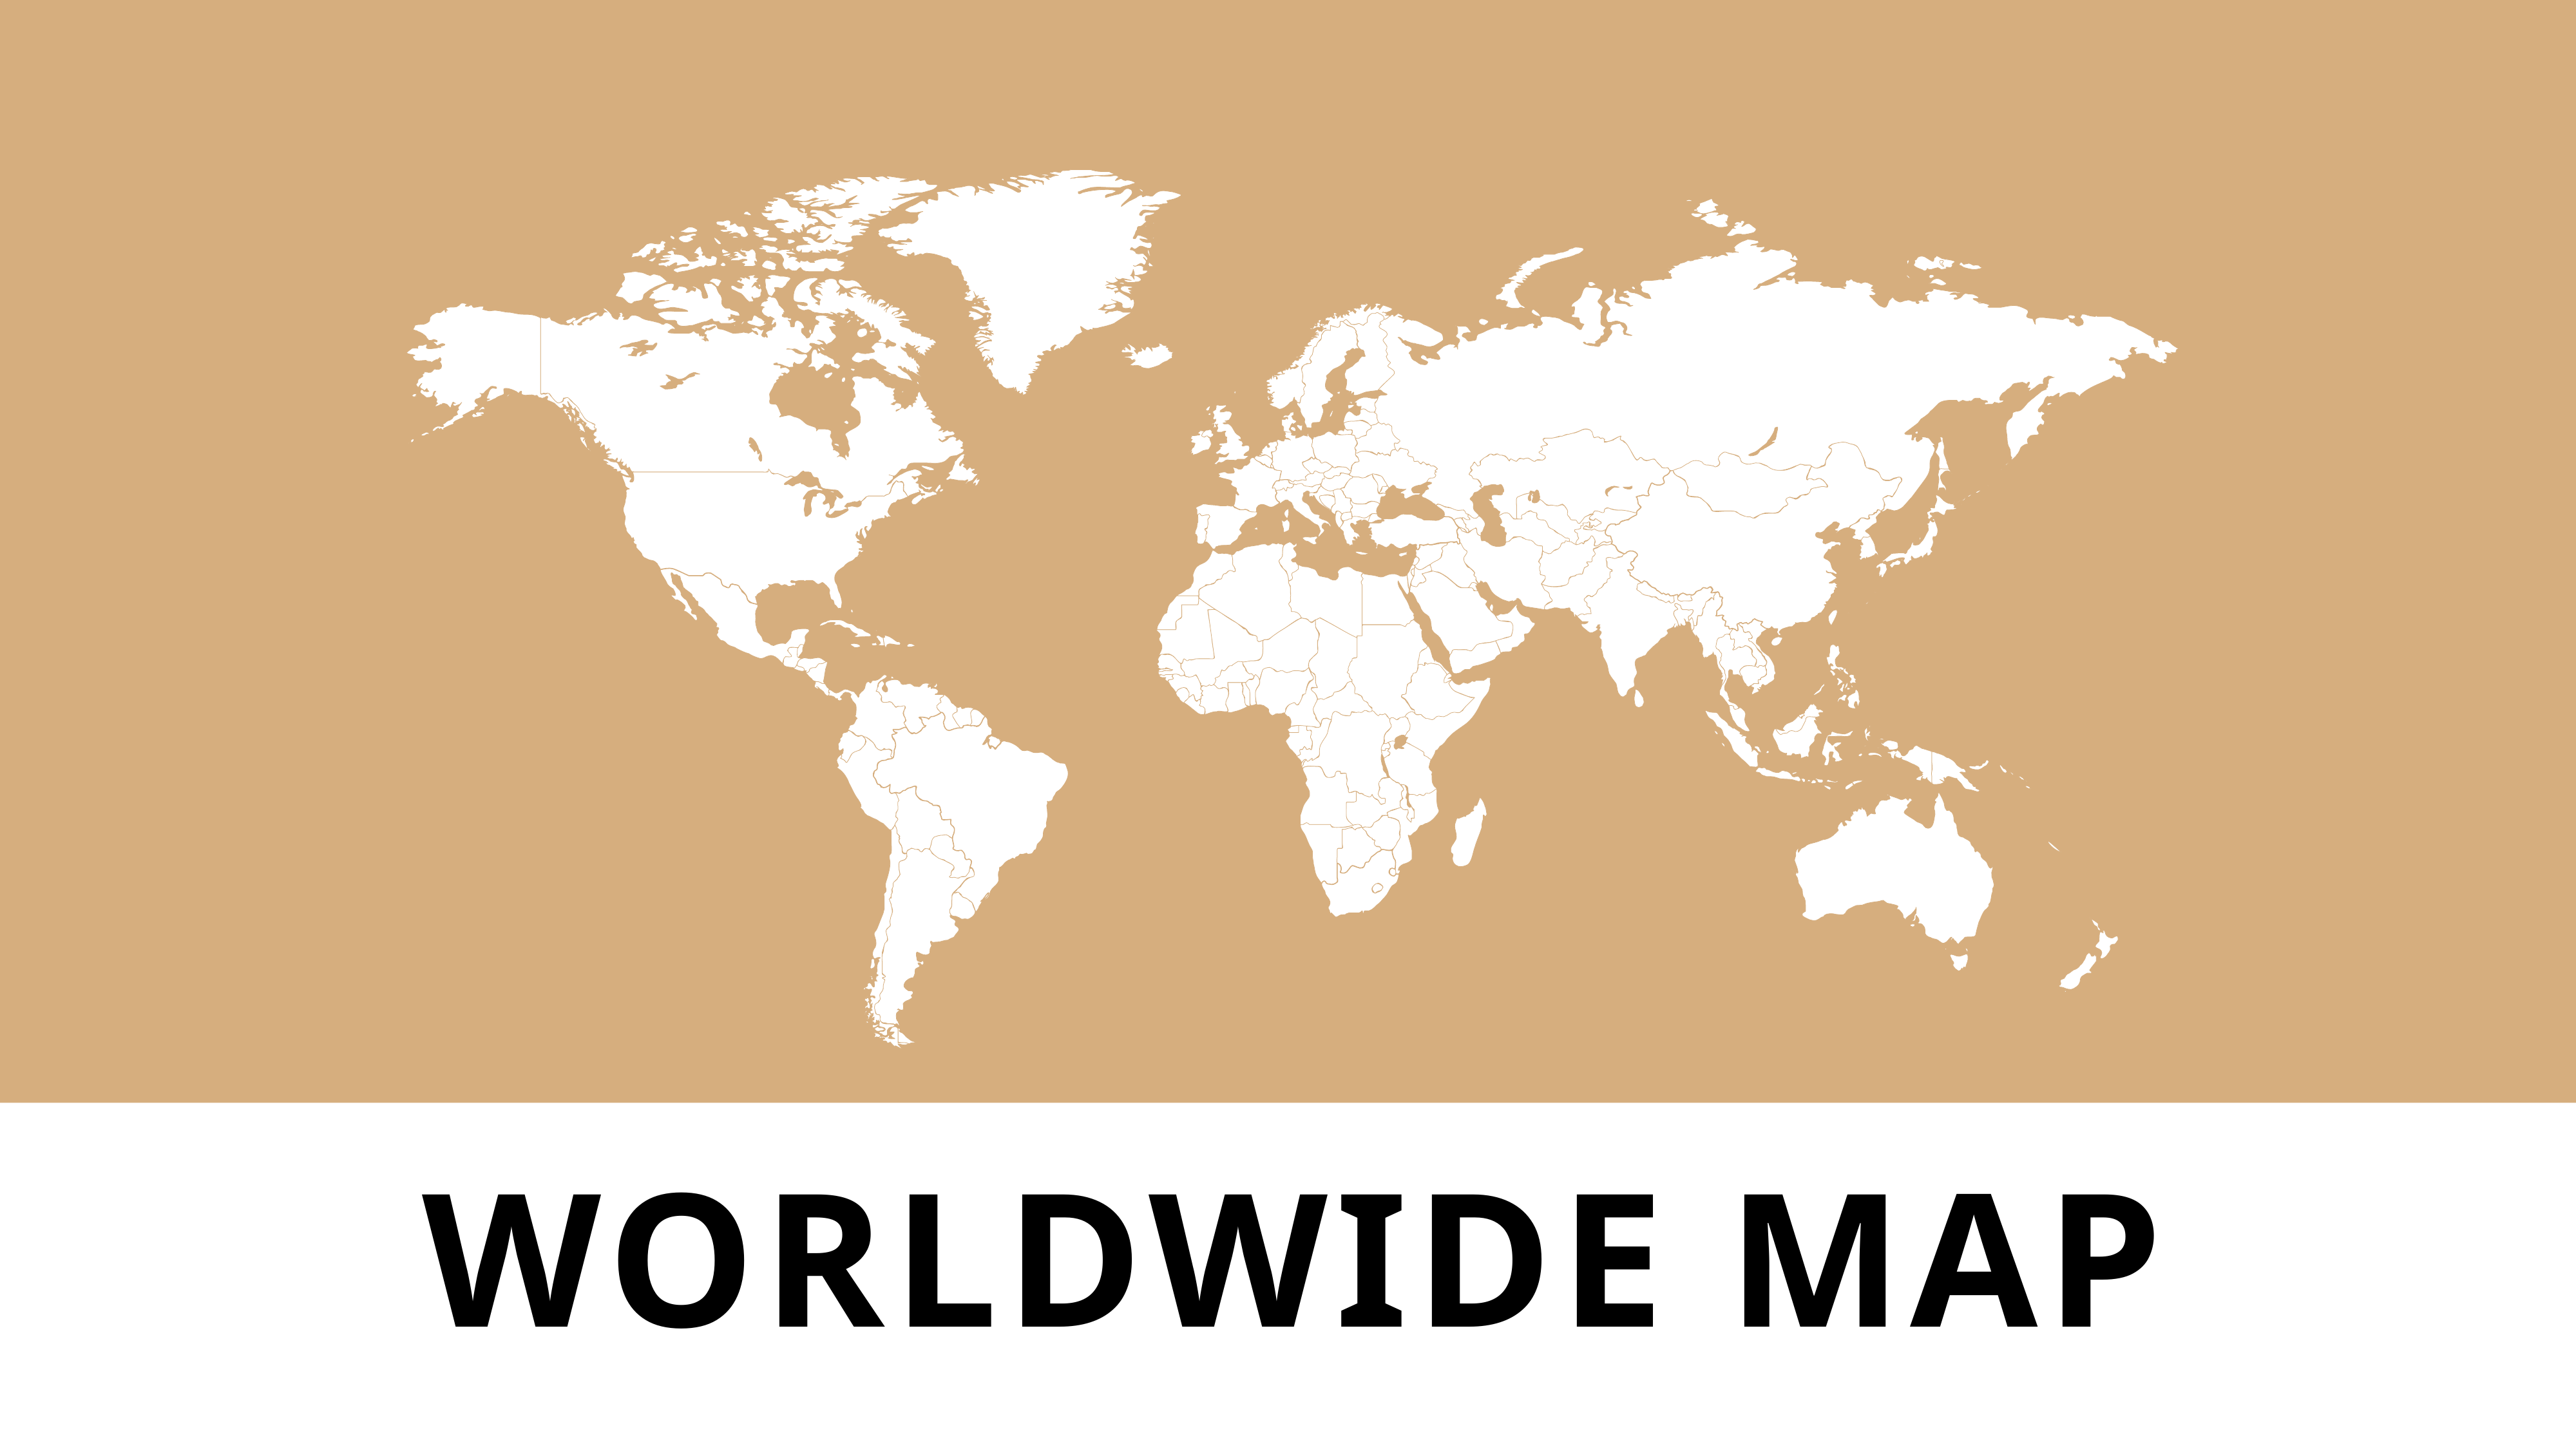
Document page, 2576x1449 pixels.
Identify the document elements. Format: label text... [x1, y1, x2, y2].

text_box WORLDWIDE MAP [200, 1137, 2387, 1369]
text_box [403, 169, 2181, 1049]
text_box [0, 0, 2576, 1103]
